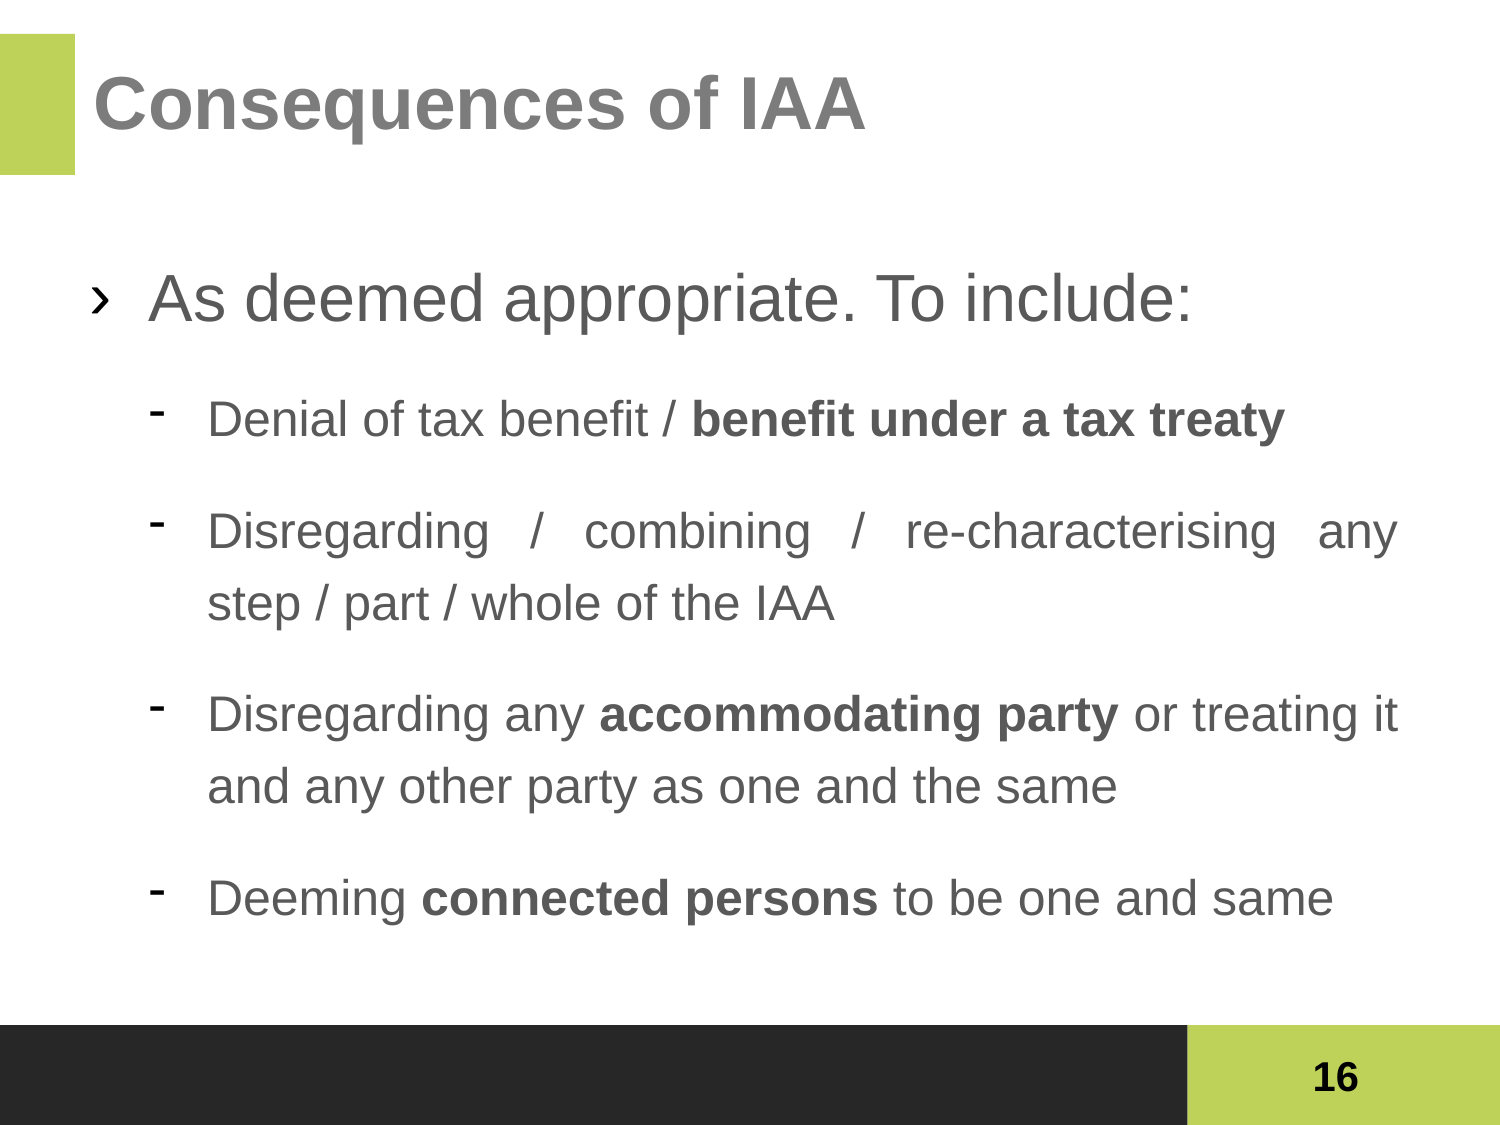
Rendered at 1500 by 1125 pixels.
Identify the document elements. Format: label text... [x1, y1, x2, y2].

text_box As deemed appropriate. To include: Denial of tax benefit / benefit under a tax treaty Disregarding / combining / re-characterising any step / part / whole of the IAA Disregarding any accommodating party or treating it and any other party as one and the same Deeming connected persons to be one and same [74, 231, 1414, 974]
title Consequences of IAA [0, 33, 1500, 175]
